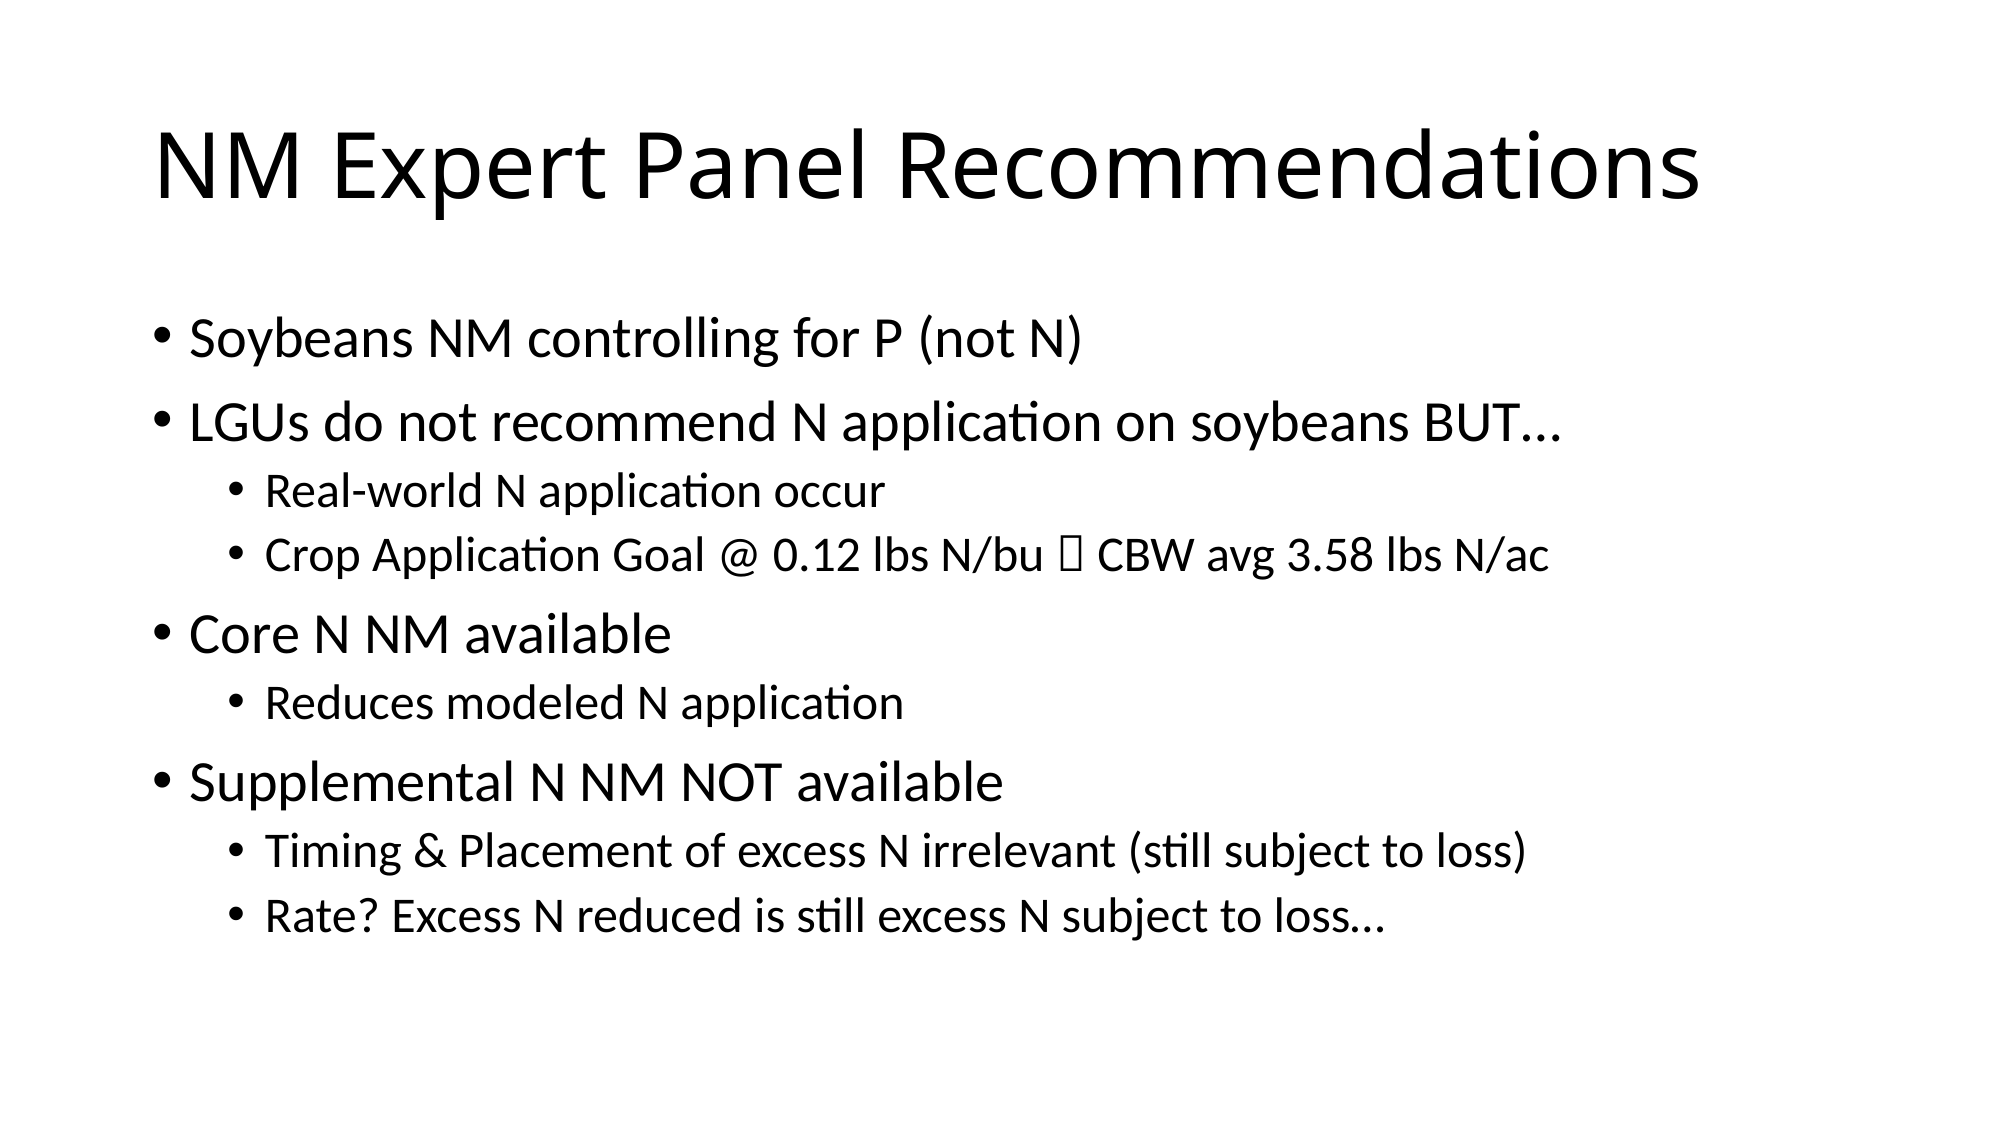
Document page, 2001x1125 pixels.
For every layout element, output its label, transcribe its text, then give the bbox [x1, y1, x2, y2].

list Soybeans NM controlling for P (not N) LGUs do not recommend N application on soybeans BUT… Real-world N application occur Crop Application Goal @ 0.12 lbs N/bu  CBW avg 3.58 lbs N/ac Core N NM available Reduces modeled N application Supplemental N NM NOT available Timing & Placement of excess N irrelevant (still subject to loss) Rate? Excess N reduced is still excess N subject to loss… [137, 299, 1863, 1014]
title NM Expert Panel Recommendations [137, 59, 1863, 278]
